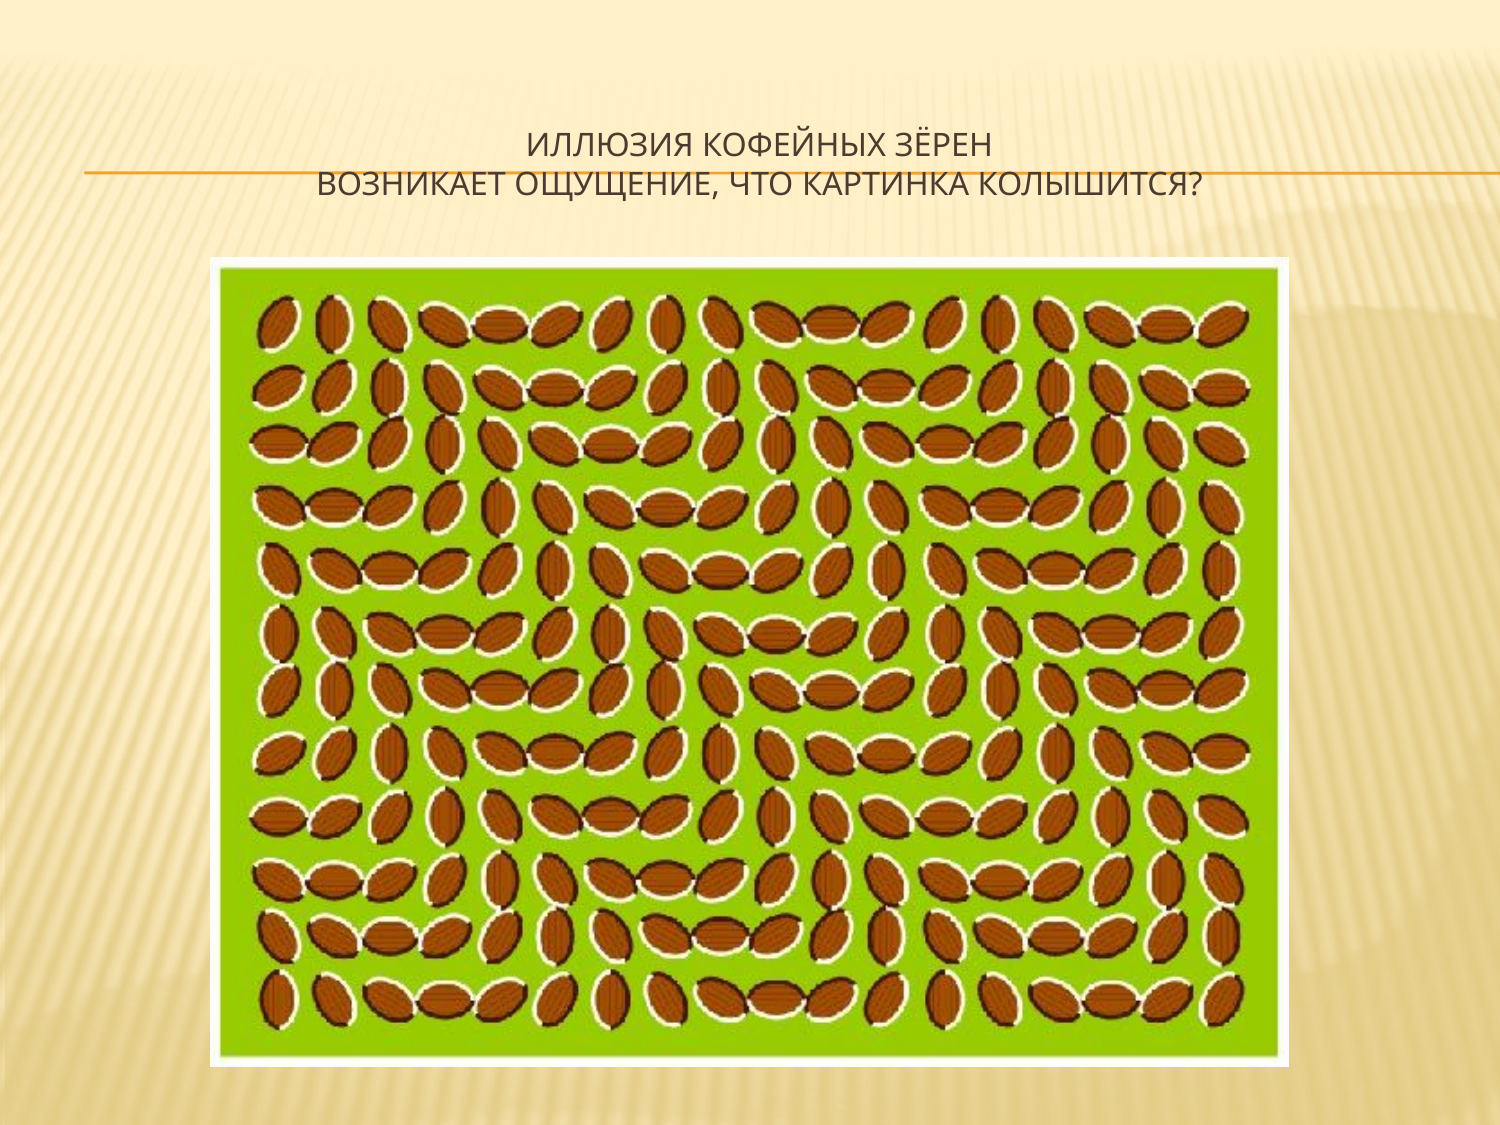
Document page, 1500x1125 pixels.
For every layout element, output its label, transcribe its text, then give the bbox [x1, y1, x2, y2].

title Иллюзия кофейных зёрен Возникает ощущение, что картинка колышится? [46, 117, 1472, 255]
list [210, 257, 1290, 1067]
